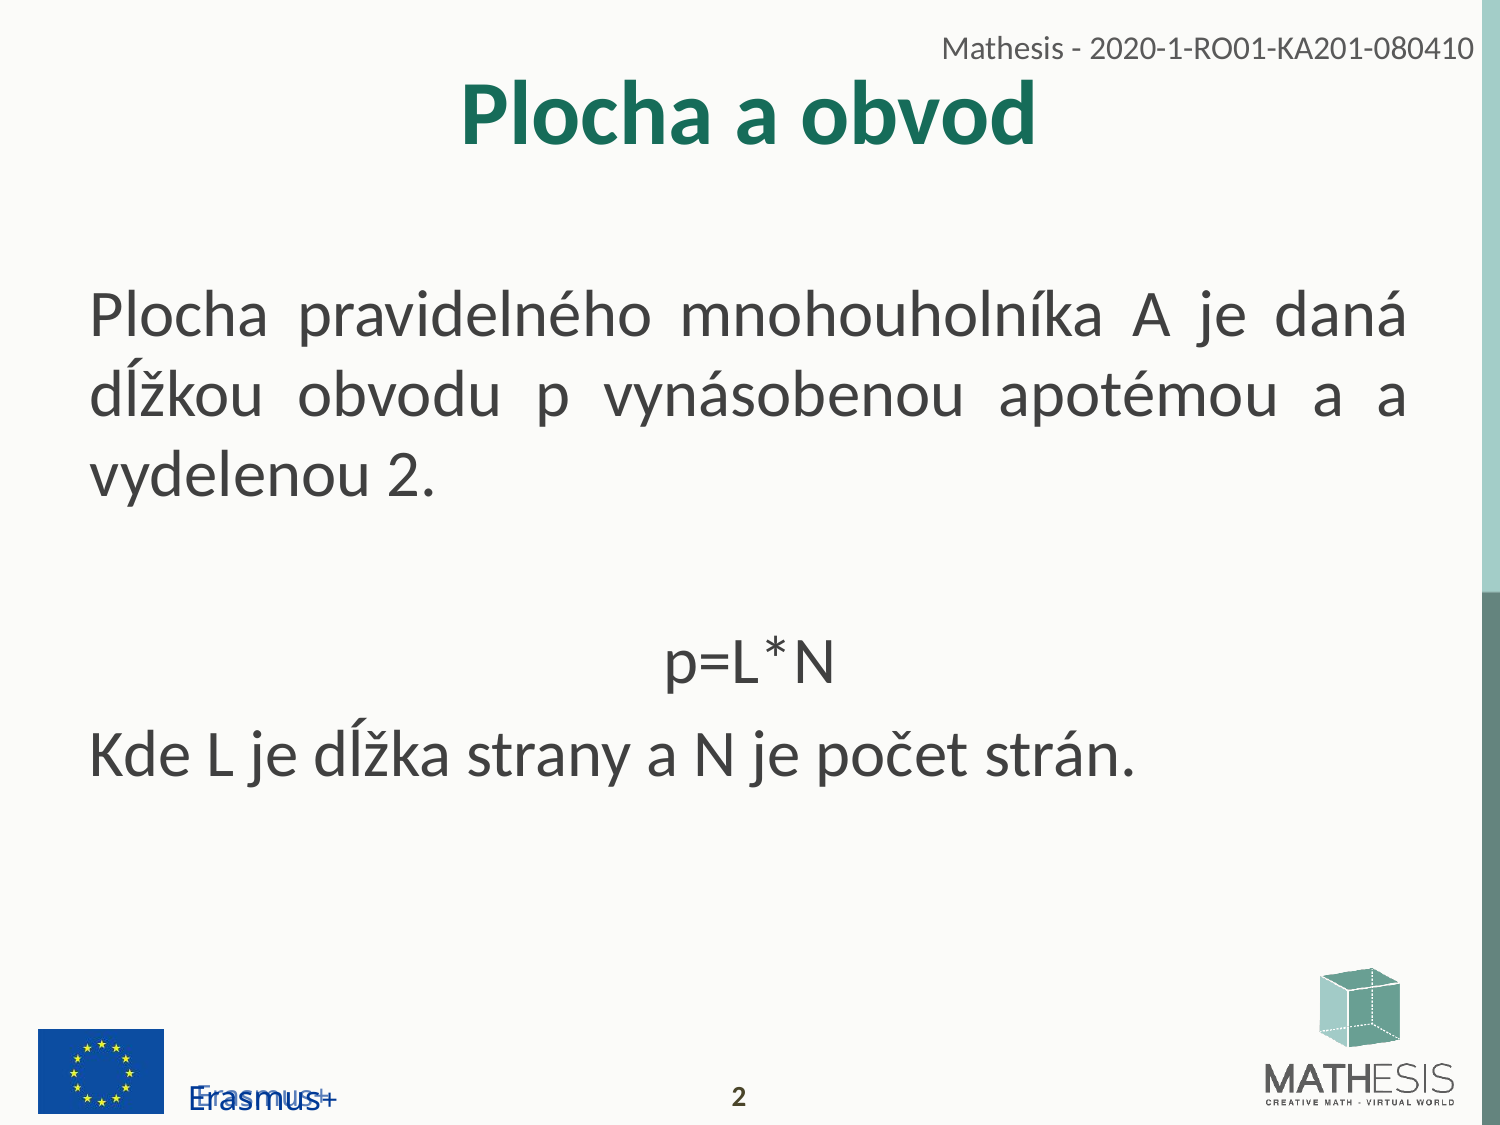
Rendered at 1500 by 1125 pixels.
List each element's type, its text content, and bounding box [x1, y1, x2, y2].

title Plocha a obvod [75, 45, 1425, 233]
picture [38, 1029, 164, 1114]
